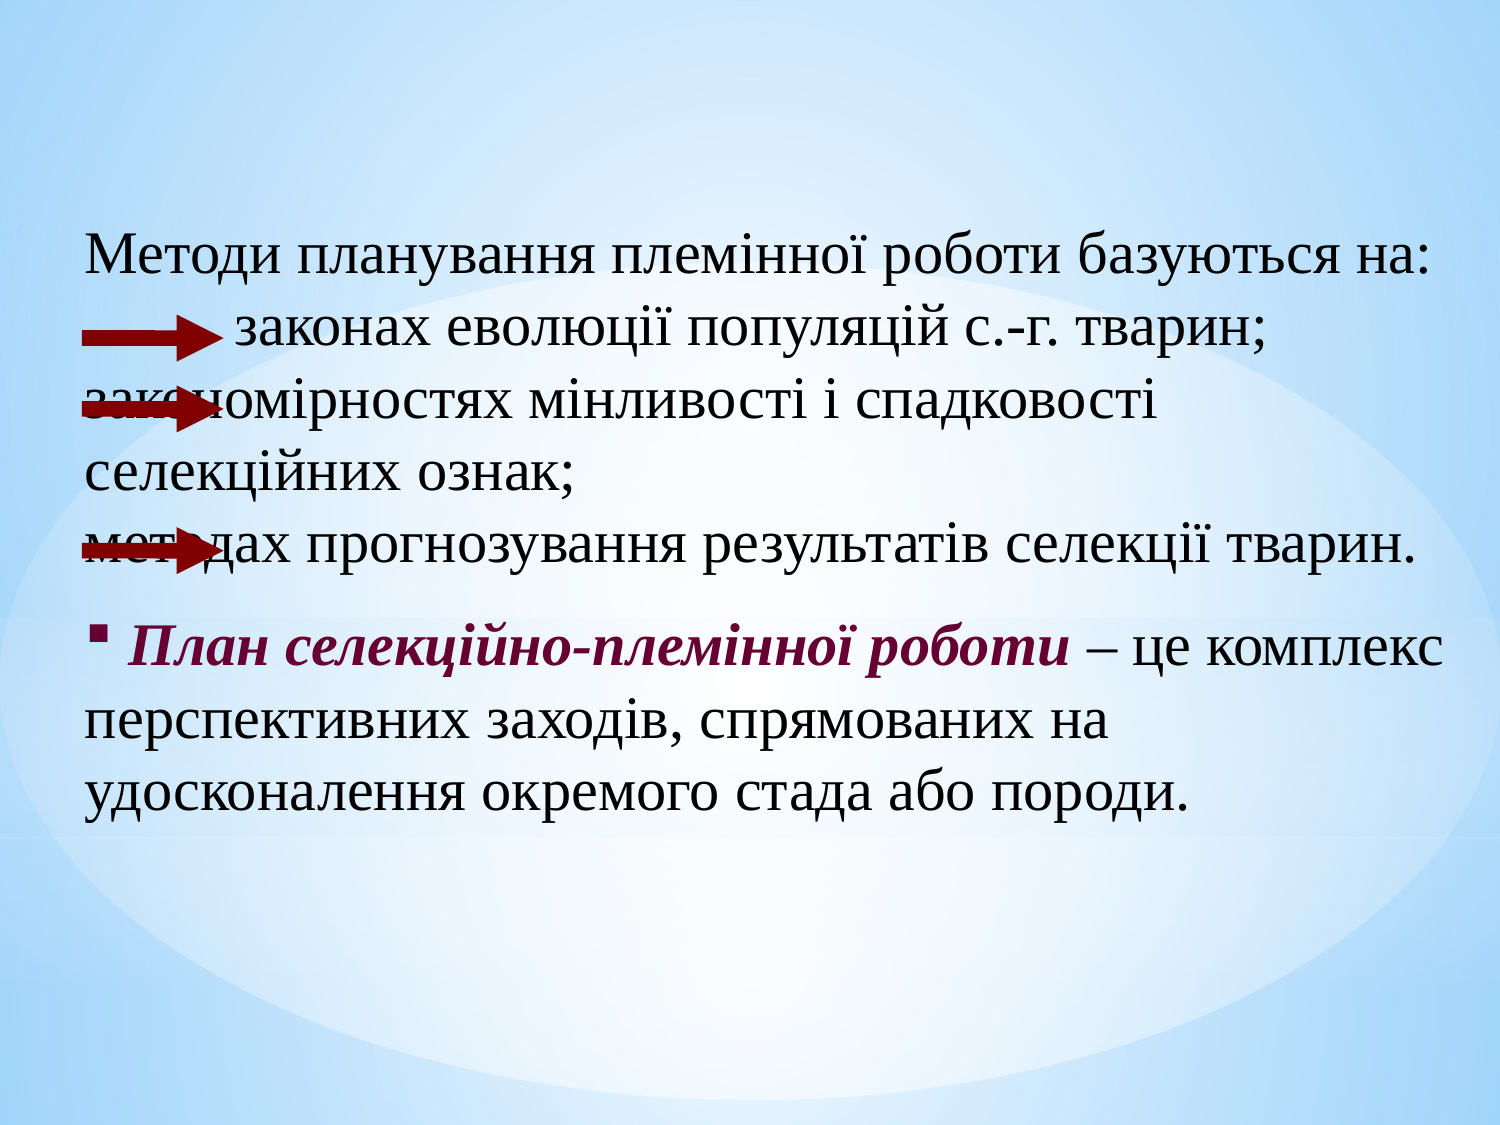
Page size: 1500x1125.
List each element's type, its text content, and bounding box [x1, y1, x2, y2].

text_box [81, 544, 224, 557]
text_box Методи планування племінної роботи базуються на: законах еволюції популяцій с.-г. тварин; закономірностях мінливості і спадковості селекційних ознак; методах прогнозування результатів селекції тварин. План селекційно-племінної роботи – це комплекс перспективних заходів, спрямованих на удосконалення окремого стада або породи. [70, 0, 1465, 830]
text_box [81, 402, 224, 416]
text_box [81, 331, 224, 345]
